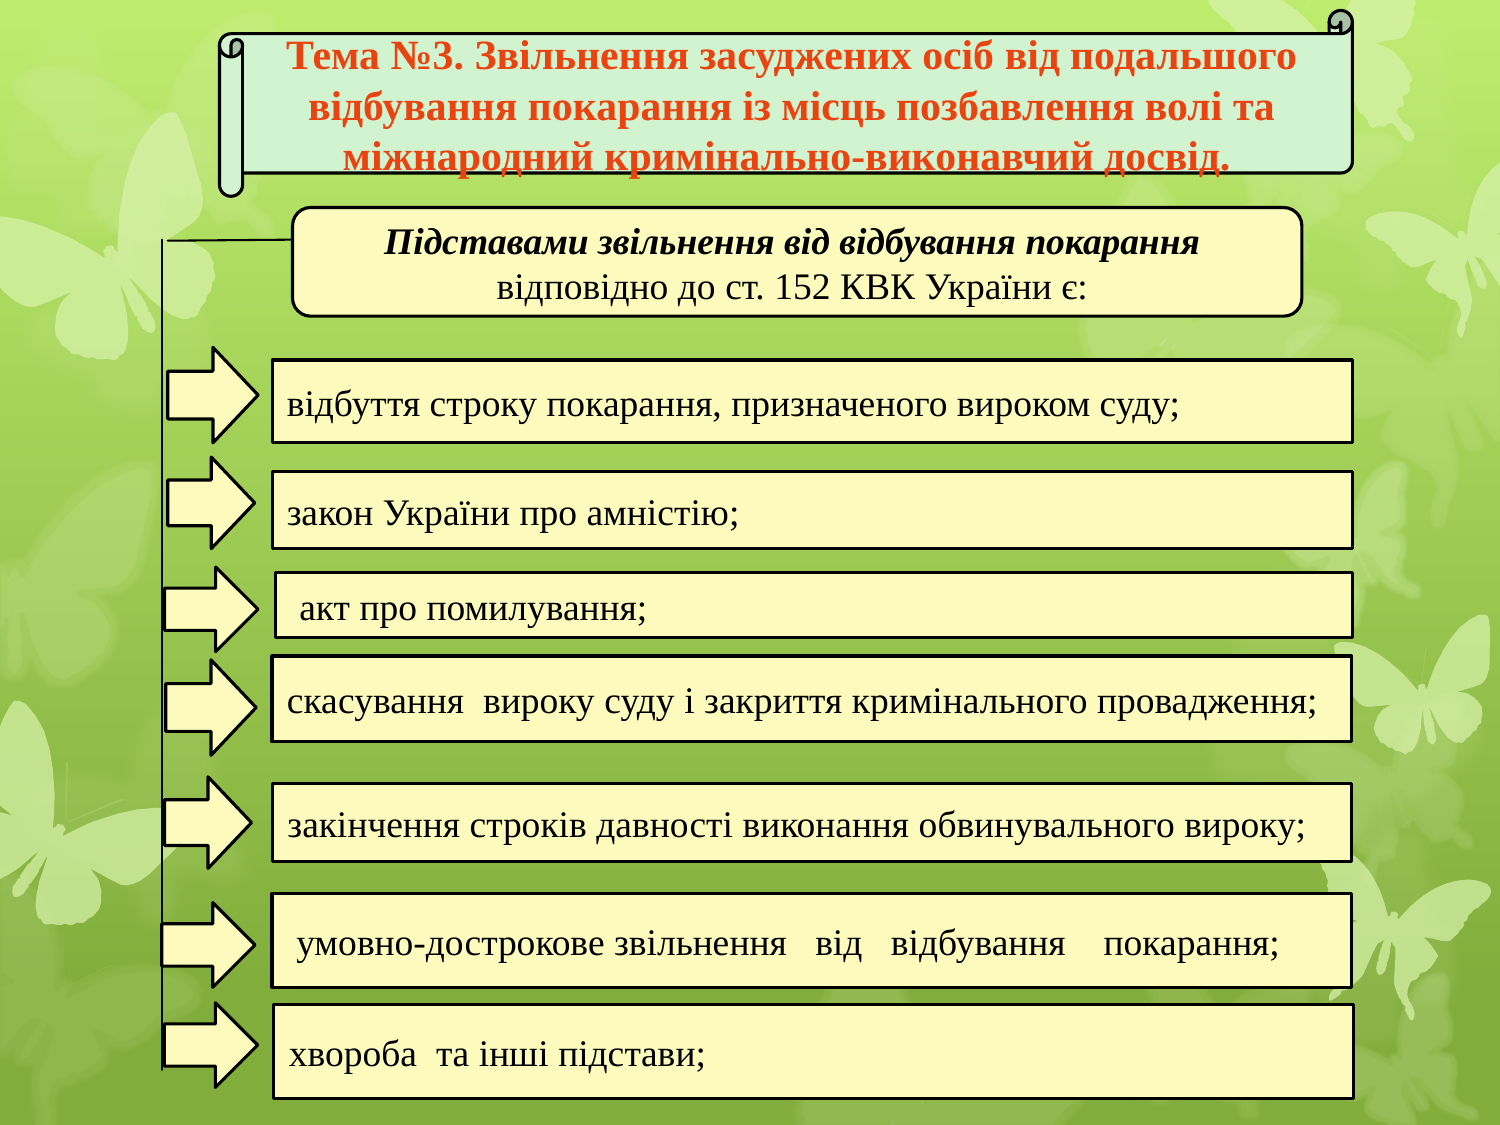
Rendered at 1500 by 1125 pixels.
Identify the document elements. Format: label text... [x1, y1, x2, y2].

text_box акт про помилування; [274, 571, 1354, 639]
text_box умовно-дострокове звільнення від відбування покарання; [270, 892, 1353, 989]
text_box скасування вироку суду і закриття кримінального провадження; [270, 654, 1353, 743]
text_box Тема №3. Звільнення засуджених осіб від подальшого відбування покарання із місць позбавлення волі та міжнародний кримінально-виконавчий досвід. [217, 8, 1354, 198]
text_box [168, 901, 257, 989]
text_box Підставами звільнення від відбування покарання відповідно до ст. 152 КВК України є: [290, 205, 1304, 318]
text_box [168, 1001, 259, 1089]
text_box [168, 455, 256, 551]
text_box закон України про амністію; [271, 470, 1354, 550]
text_box [168, 345, 260, 445]
text_box закінчення строків давності виконання обвинувального вироку; [271, 782, 1353, 863]
text_box [168, 775, 253, 870]
text_box [168, 565, 260, 654]
text_box відбуття строку покарання, призначеного вироком суду; [271, 358, 1354, 444]
text_box [168, 658, 258, 757]
text_box хвороба та інші підстави; [272, 1003, 1355, 1100]
